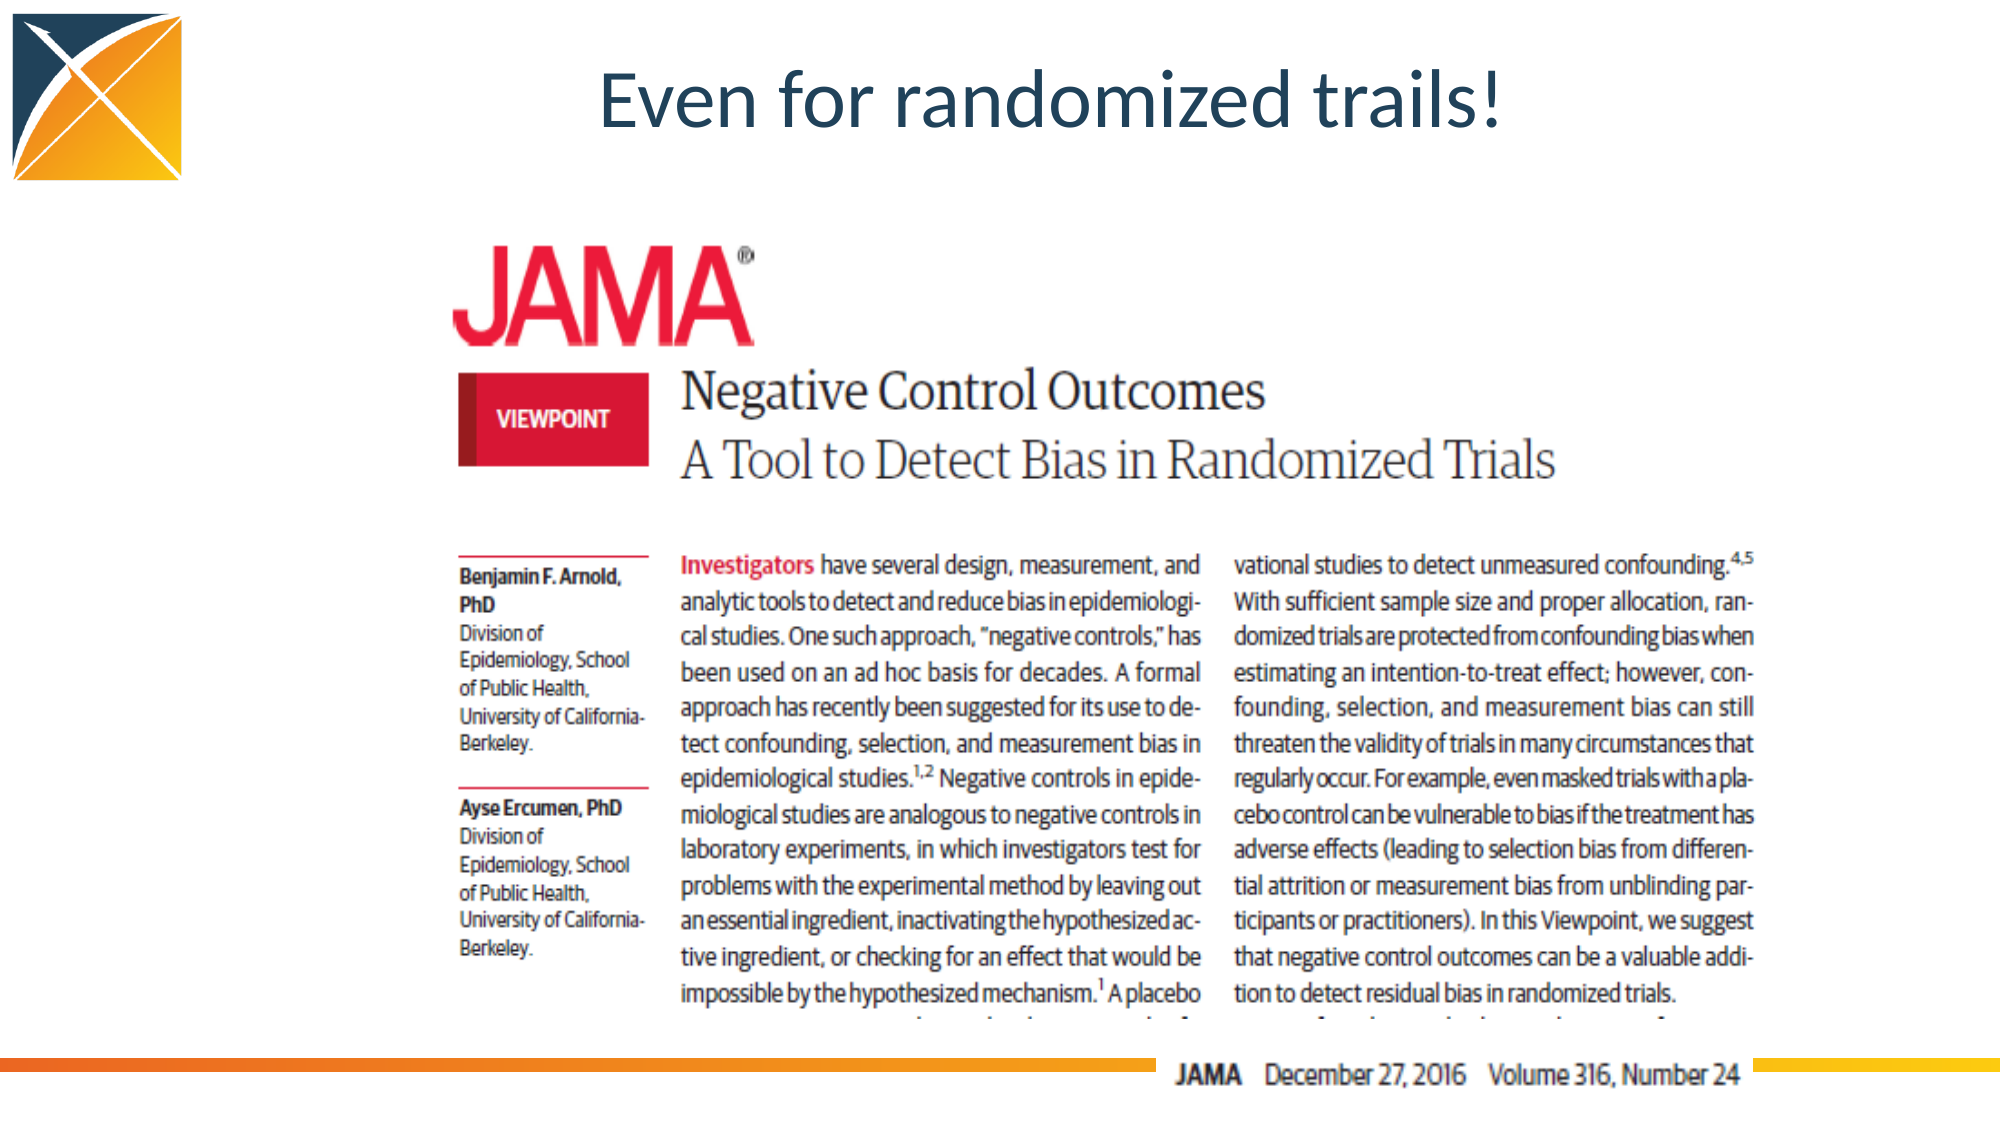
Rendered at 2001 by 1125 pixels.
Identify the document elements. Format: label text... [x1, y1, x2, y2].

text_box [437, 224, 1803, 1113]
picture [0, 0, 206, 200]
title Even for randomized trails! [205, 24, 1900, 163]
